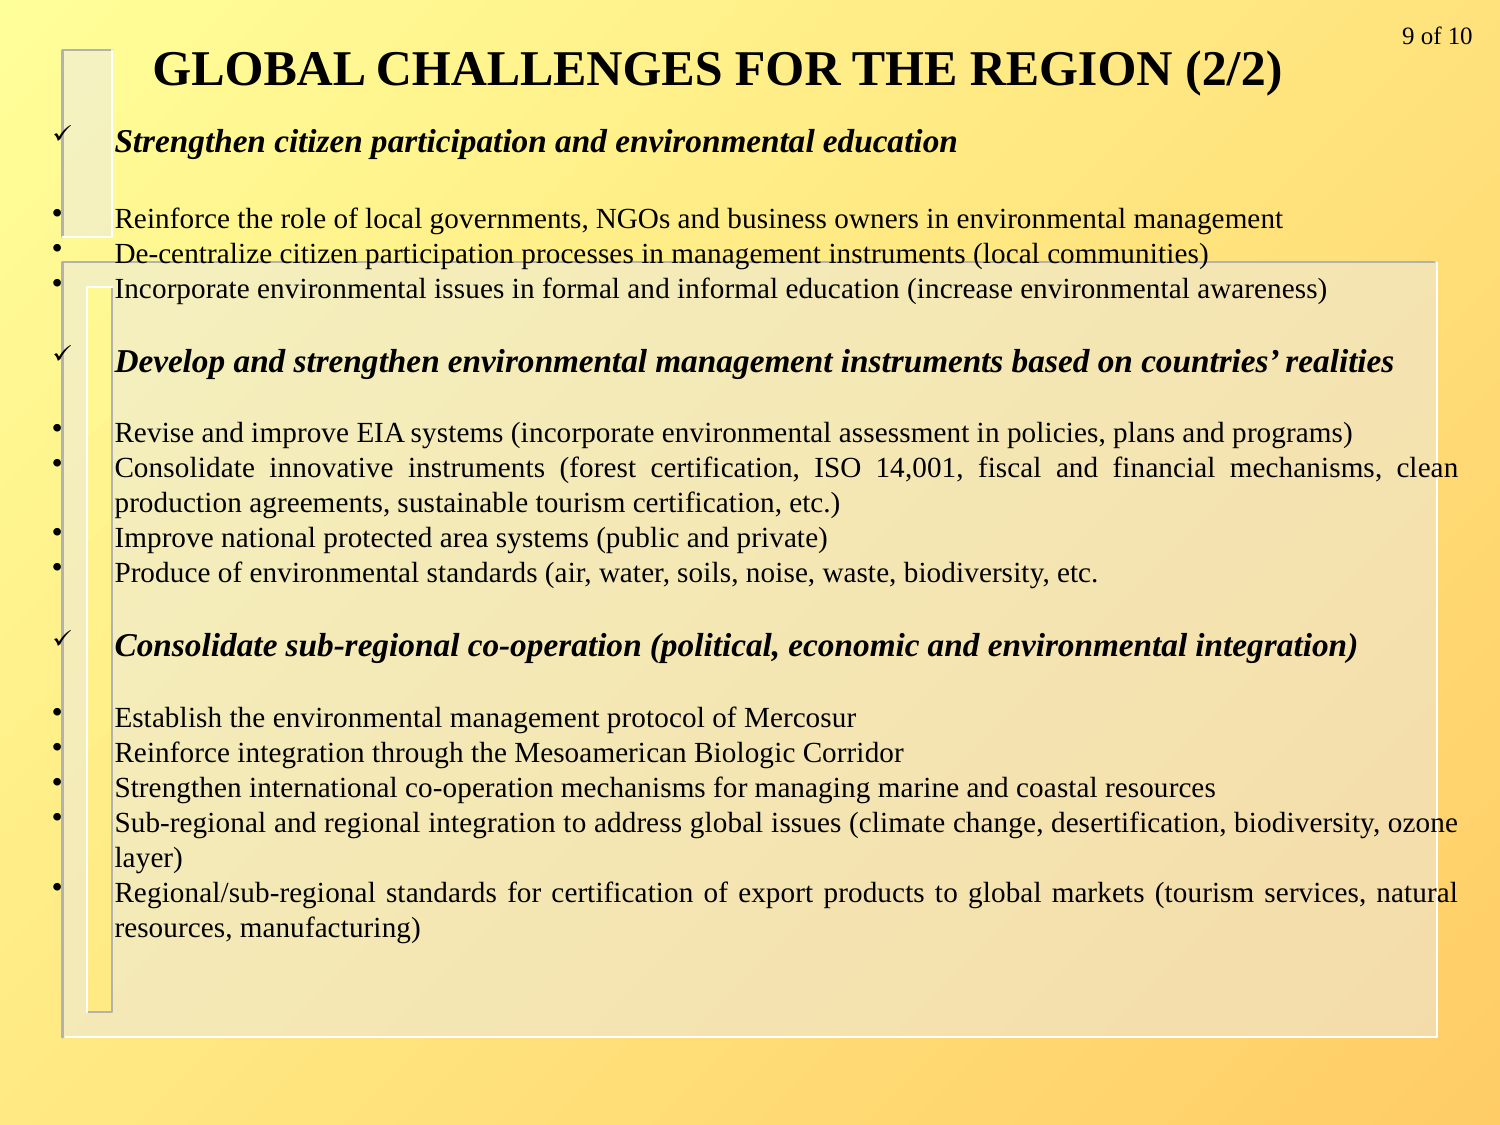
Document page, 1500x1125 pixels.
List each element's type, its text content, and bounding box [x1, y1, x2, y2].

text_box Strengthen citizen participation and environmental education Reinforce the role of local governments, NGOs and business owners in environmental management De-centralize citizen participation processes in management instruments (local communities) Incorporate environmental issues in formal and informal education (increase environmental awareness) Develop and strengthen environmental management instruments based on countries’ realities Revise and improve EIA systems (incorporate environmental assessment in policies, plans and programs) Consolidate innovative instruments (forest certification, ISO 14,001, fiscal and financial mechanisms, clean production agreements, sustainable tourism certification, etc.) Improve national protected area systems (public and private) Produce of environmental standards (air, water, soils, noise, waste, biodiversity, etc. Consolidate sub-regional co-operation (political, economic and environmental integration) Establish the environmental management protocol of Mercosur Reinforce integration through the Mesoamerican Biologic Corridor Strengthen international co-operation mechanisms for managing marine and coastal resources Sub-regional and regional integration to address global issues (climate change, desertification, biodiversity, ozone layer) Regional/sub-regional standards for certification of export products to global markets (tourism services, natural resources, manufacturing) [37, 111, 1475, 1035]
text_box 9 of 10 [1249, 12, 1488, 58]
title GLOBAL CHALLENGES FOR THE REGION (2/2) [137, 0, 1413, 157]
